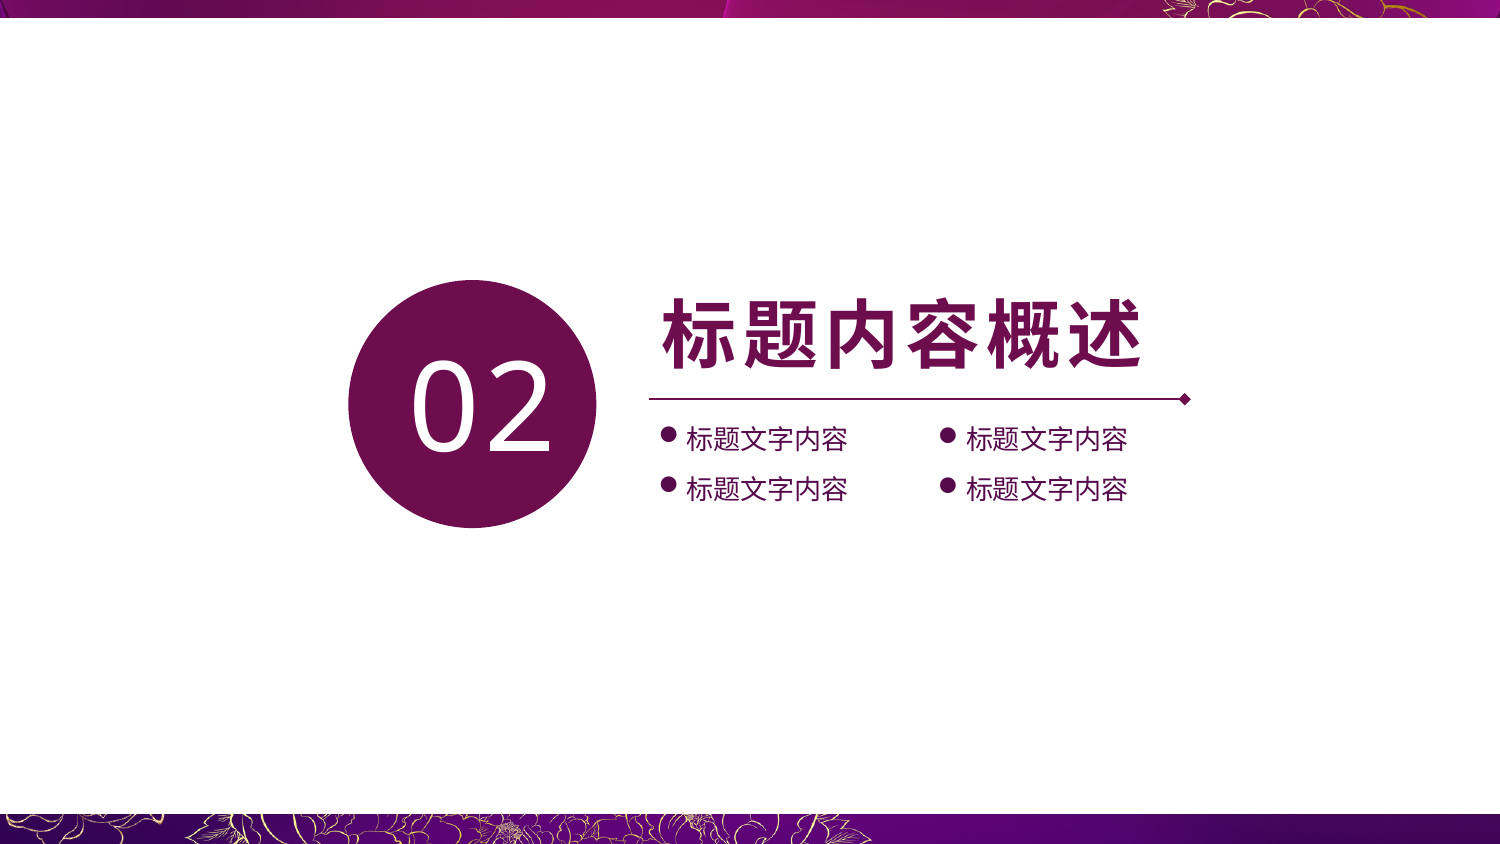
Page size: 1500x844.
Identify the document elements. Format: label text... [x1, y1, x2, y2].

text_box 标题内容概述 [647, 280, 1159, 385]
text_box 标题文字内容 [658, 422, 937, 455]
text_box 标题文字内容 [937, 472, 1268, 506]
text_box 标题文字内容 [658, 472, 937, 505]
picture [0, 814, 1500, 844]
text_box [348, 279, 597, 529]
picture [0, 0, 1500, 18]
text_box 标题文字内容 [937, 422, 1268, 456]
